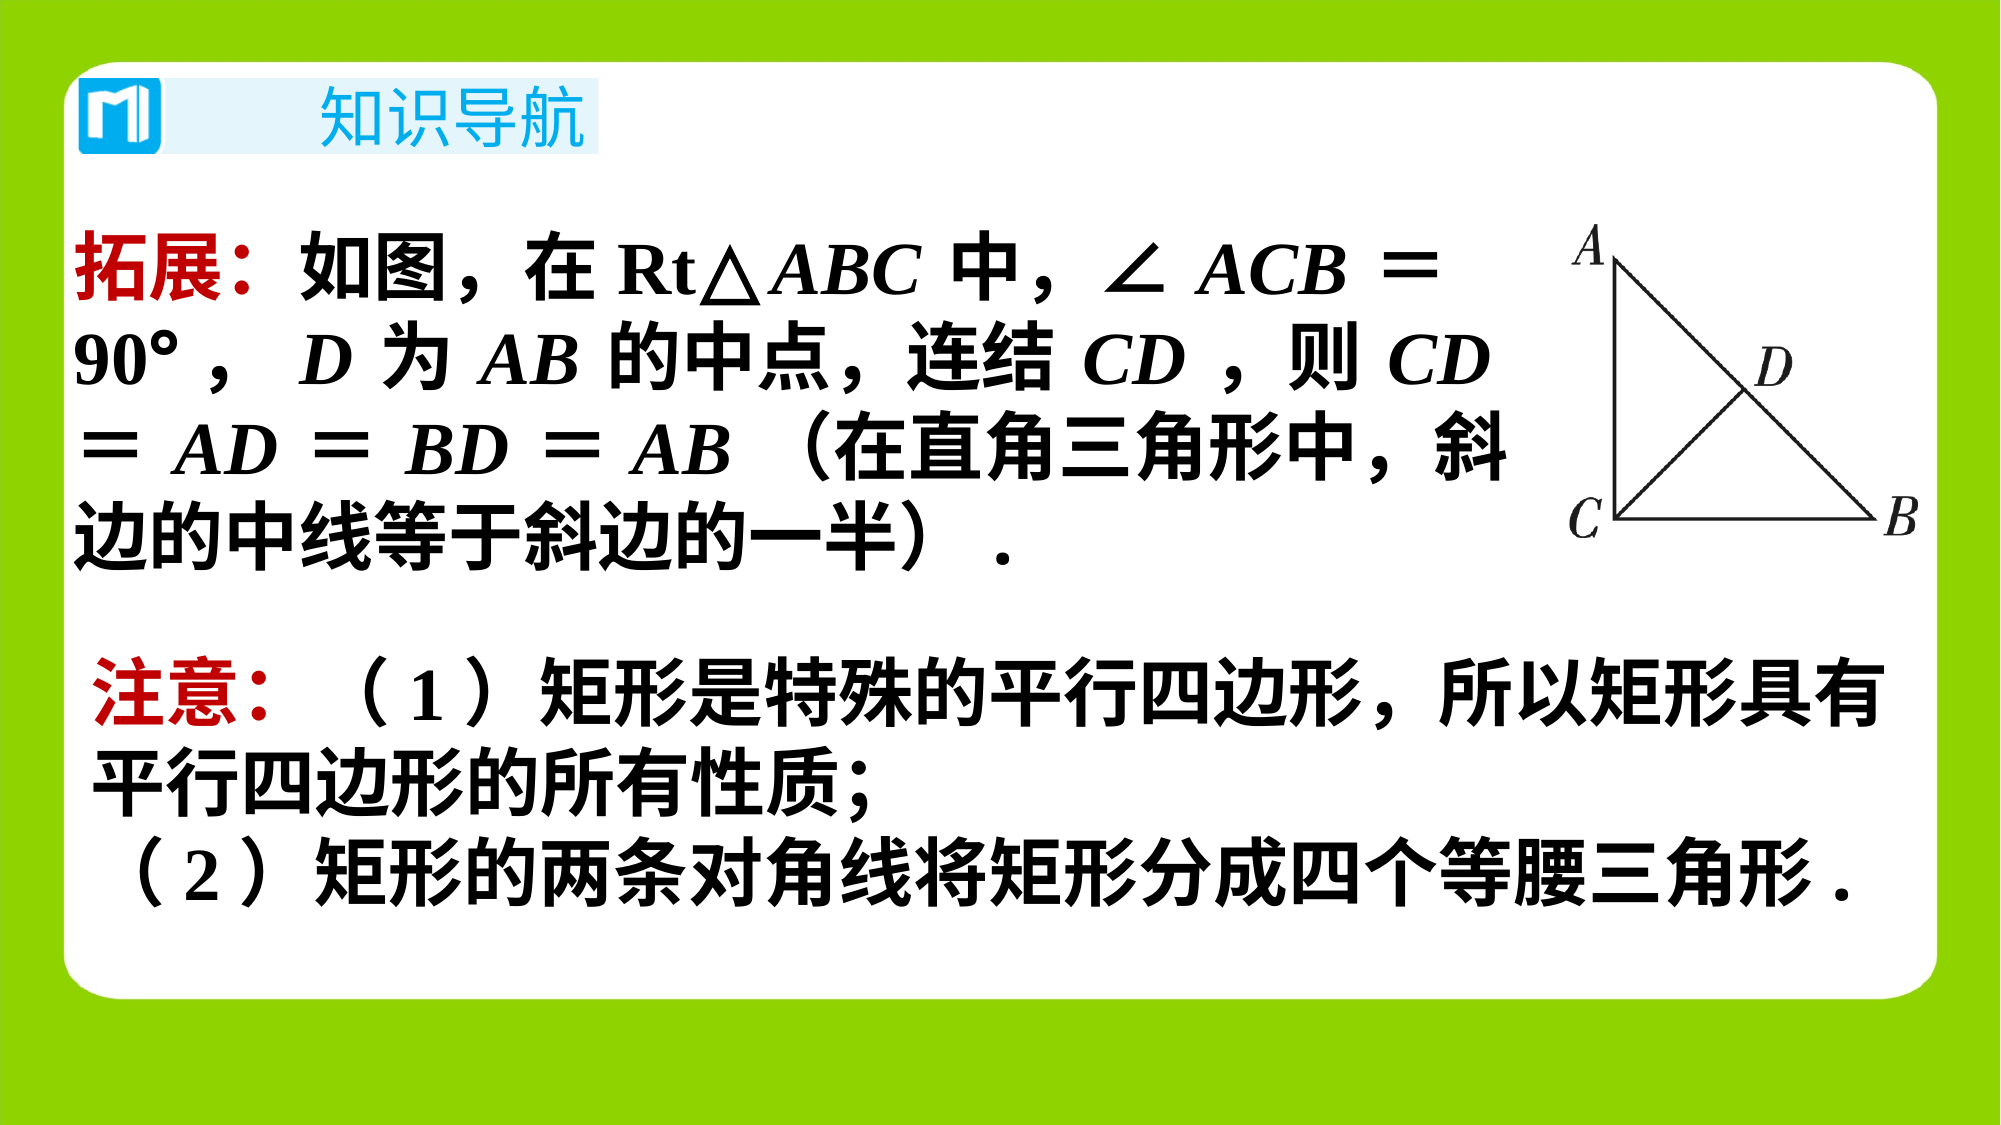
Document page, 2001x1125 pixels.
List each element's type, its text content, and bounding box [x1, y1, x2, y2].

picture [0, 0, 2001, 1125]
text_box 注意：（1）矩形是特殊的平行四边形，所以矩形具有 平行四边形的所有性质； （2）矩形的两条对角线将矩形分成四个等腰三角形. [90, 645, 1976, 918]
